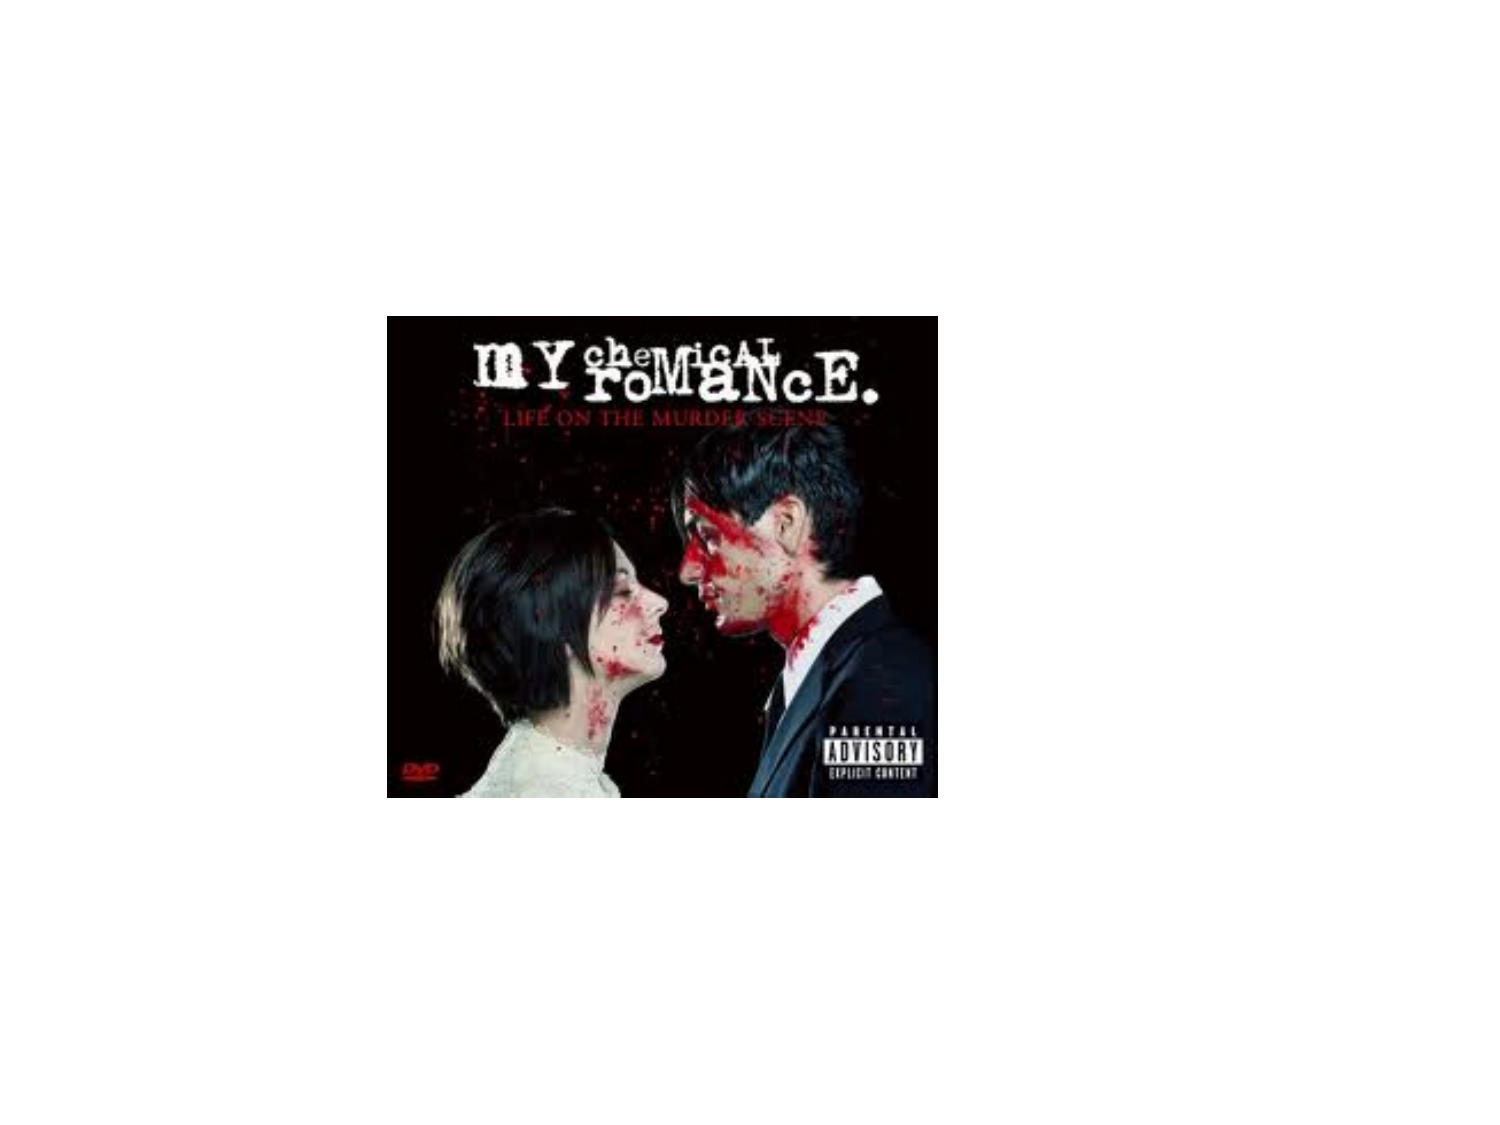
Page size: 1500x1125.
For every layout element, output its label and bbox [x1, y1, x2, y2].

list [387, 316, 938, 798]
